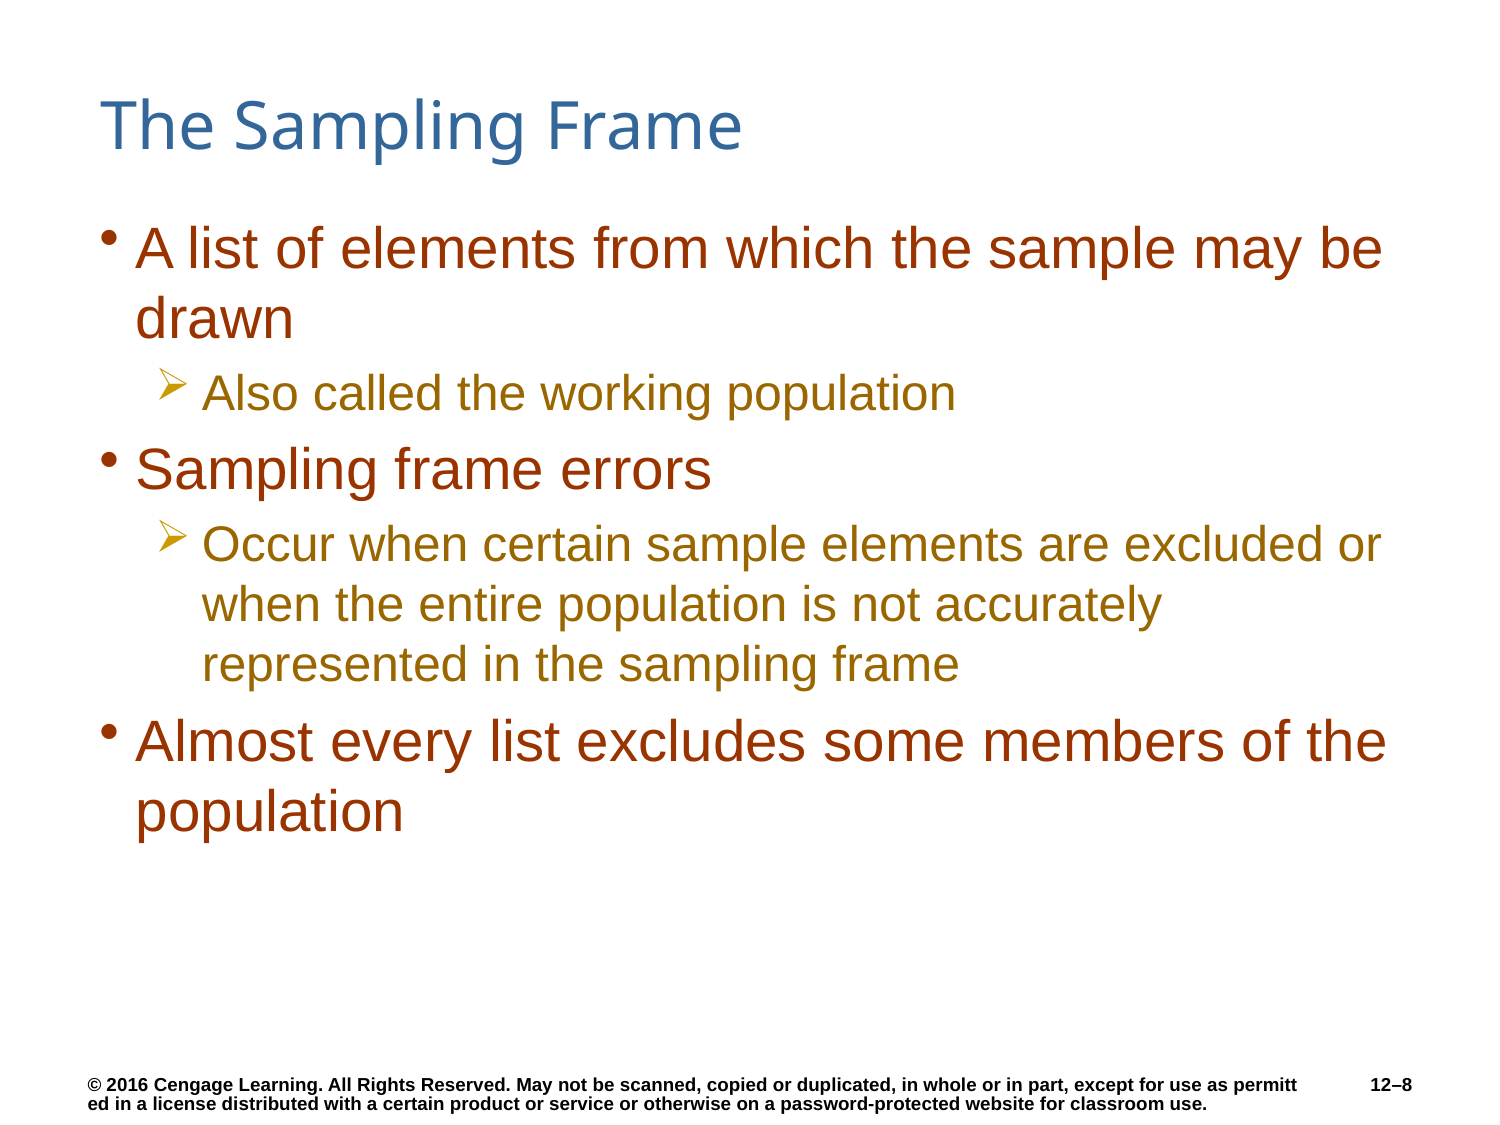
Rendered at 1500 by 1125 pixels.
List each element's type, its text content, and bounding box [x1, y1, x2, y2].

list A list of elements from which the sample may be drawn Also called the working population Sampling frame errors Occur when certain sample elements are excluded or when the entire population is not accurately represented in the sampling frame Almost every list excludes some members of the population [84, 202, 1414, 1013]
title The Sampling Frame [85, 75, 1411, 171]
slide_number 12–8 [1050, 1042, 1413, 1103]
footer © 2016 Cengage Learning. All Rights Reserved. May not be scanned, copied or duplicated, in whole or in part, except for use as permitted in a license distributed with a certain product or service or otherwise on a password-protected website for classroom use. [87, 1057, 1050, 1103]
